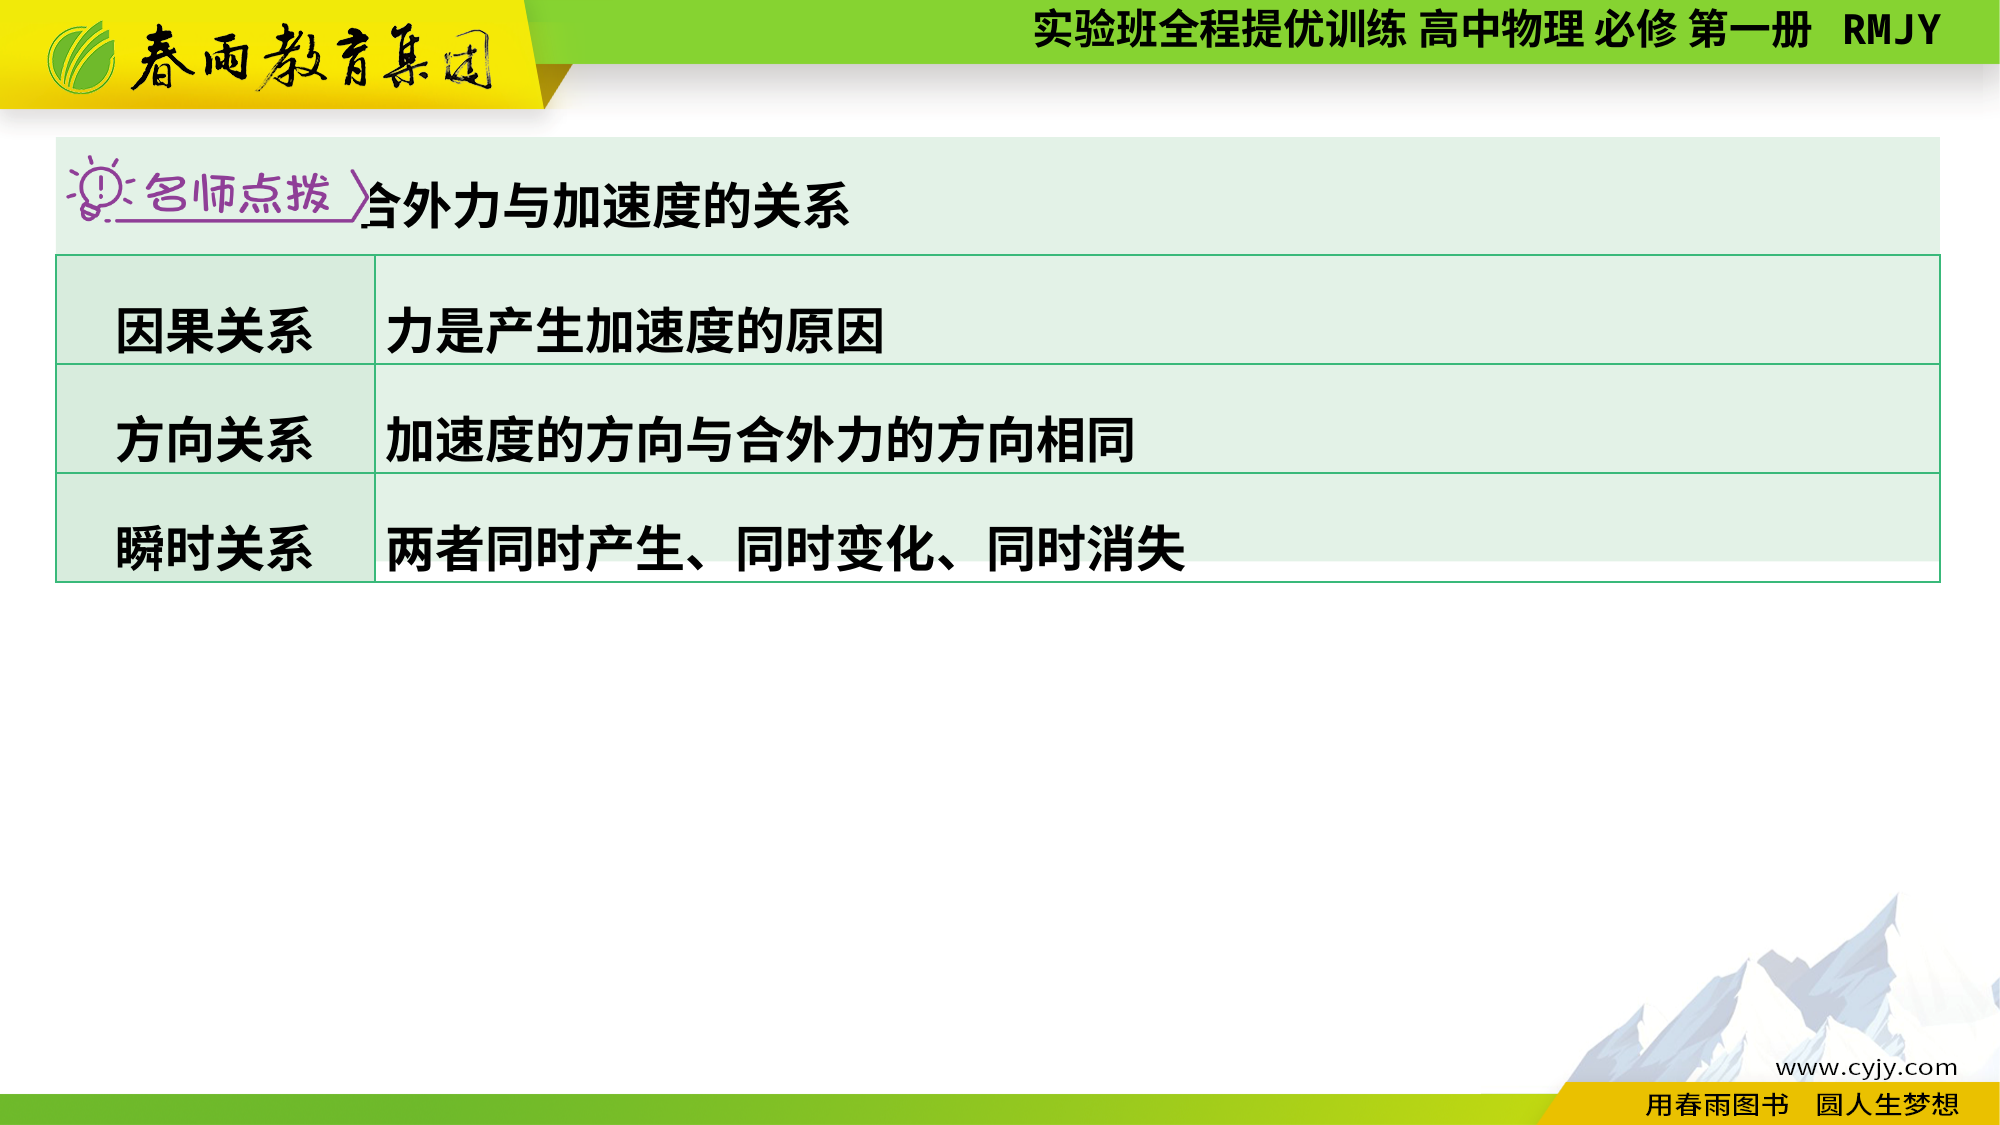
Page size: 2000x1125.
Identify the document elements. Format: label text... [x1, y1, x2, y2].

table_cell 方向关系 [57, 365, 374, 472]
table_cell 加速度的方向与合外力的方向相同 [376, 365, 1939, 472]
list 合外力与加速度的关系 [55, 137, 1940, 254]
table_cell 两者同时产生、同时变化、同时消失 [376, 474, 1939, 581]
table_cell 瞬时关系 [57, 474, 374, 581]
table_header 因果关系 [57, 256, 374, 363]
picture [0, 0, 2000, 1125]
table_header 力是产生加速度的原因 [376, 256, 1939, 363]
